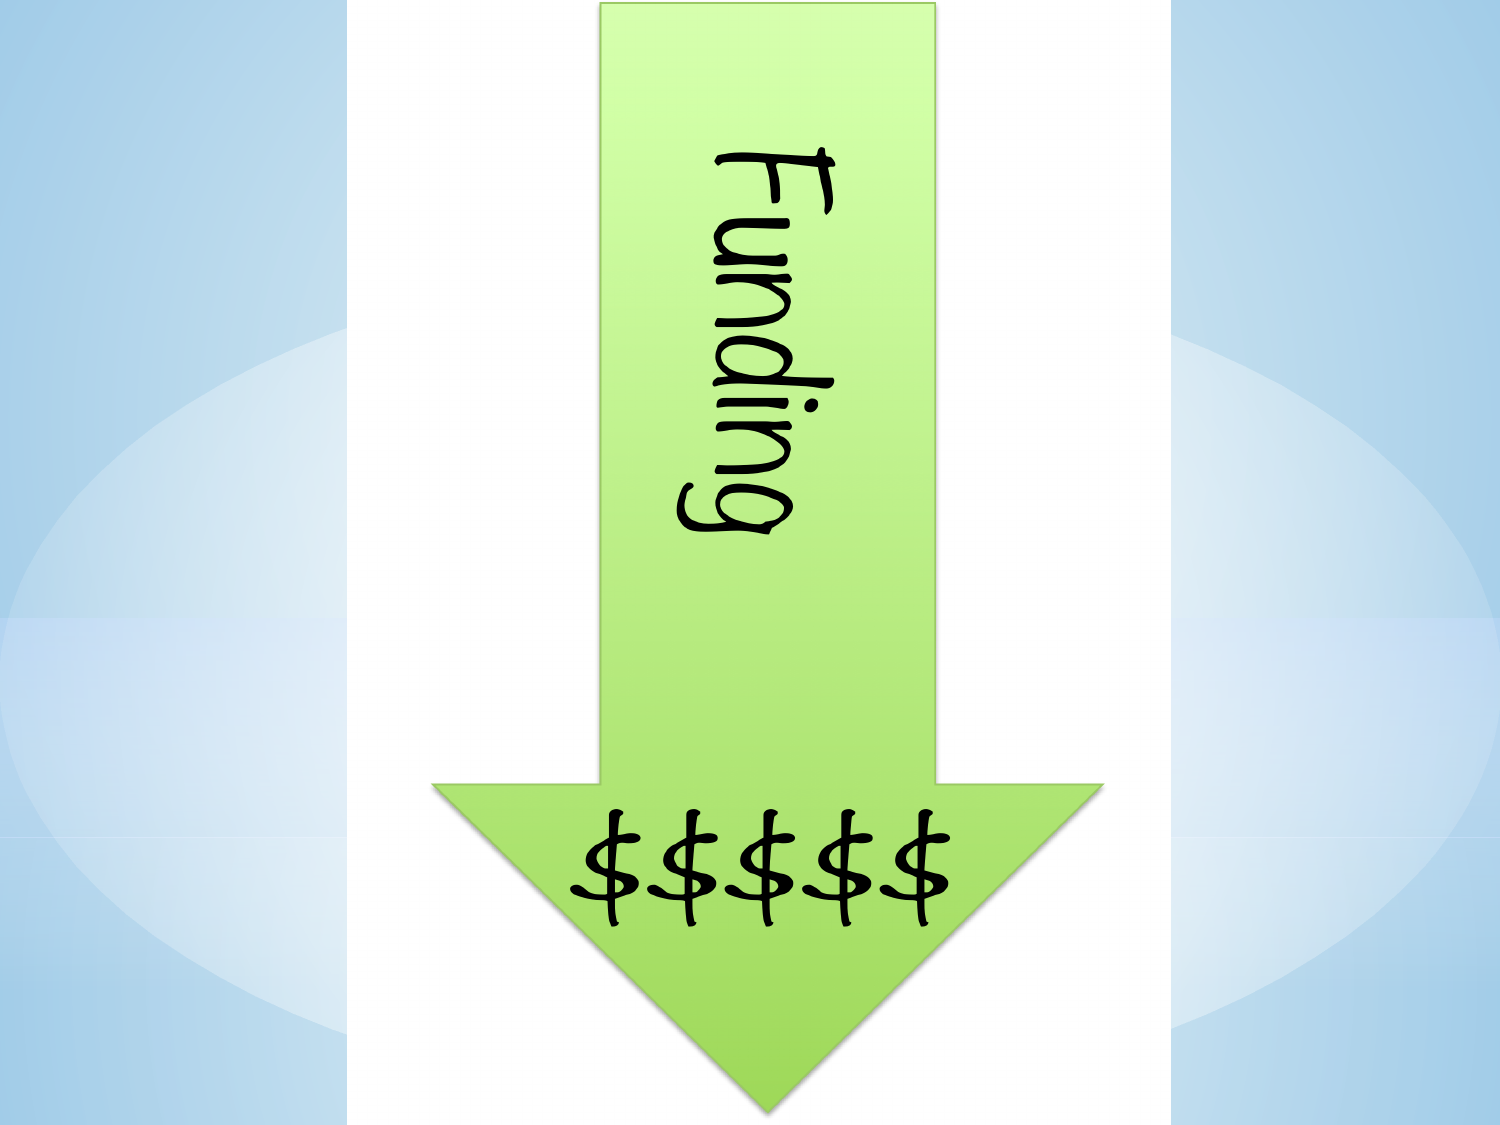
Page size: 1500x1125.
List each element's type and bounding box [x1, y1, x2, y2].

text_box [347, 0, 1171, 1125]
